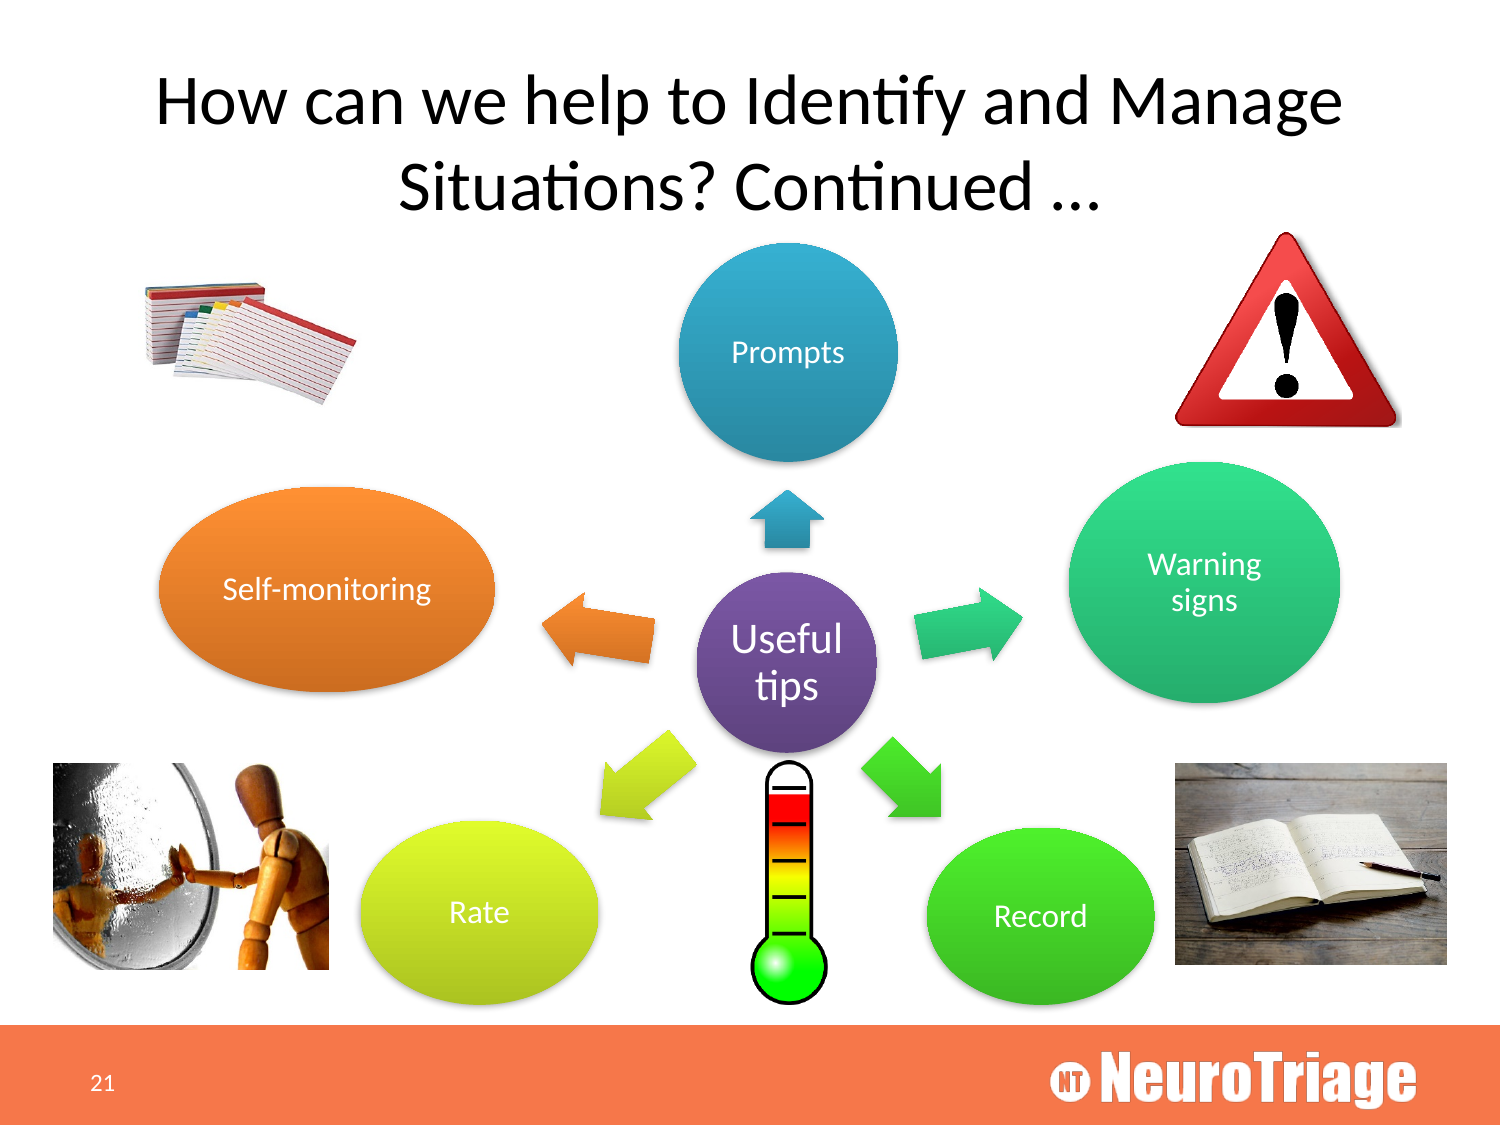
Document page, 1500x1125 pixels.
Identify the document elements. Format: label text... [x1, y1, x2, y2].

picture [1174, 762, 1448, 966]
title How can we help to Identify and Manage Situations? Continued … [75, 45, 1425, 231]
picture [138, 232, 362, 456]
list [74, 232, 1426, 1006]
picture [1174, 232, 1402, 428]
slide_number 21 [75, 1051, 425, 1112]
picture [726, 760, 849, 1006]
picture [1037, 1030, 1425, 1125]
picture [52, 762, 329, 971]
